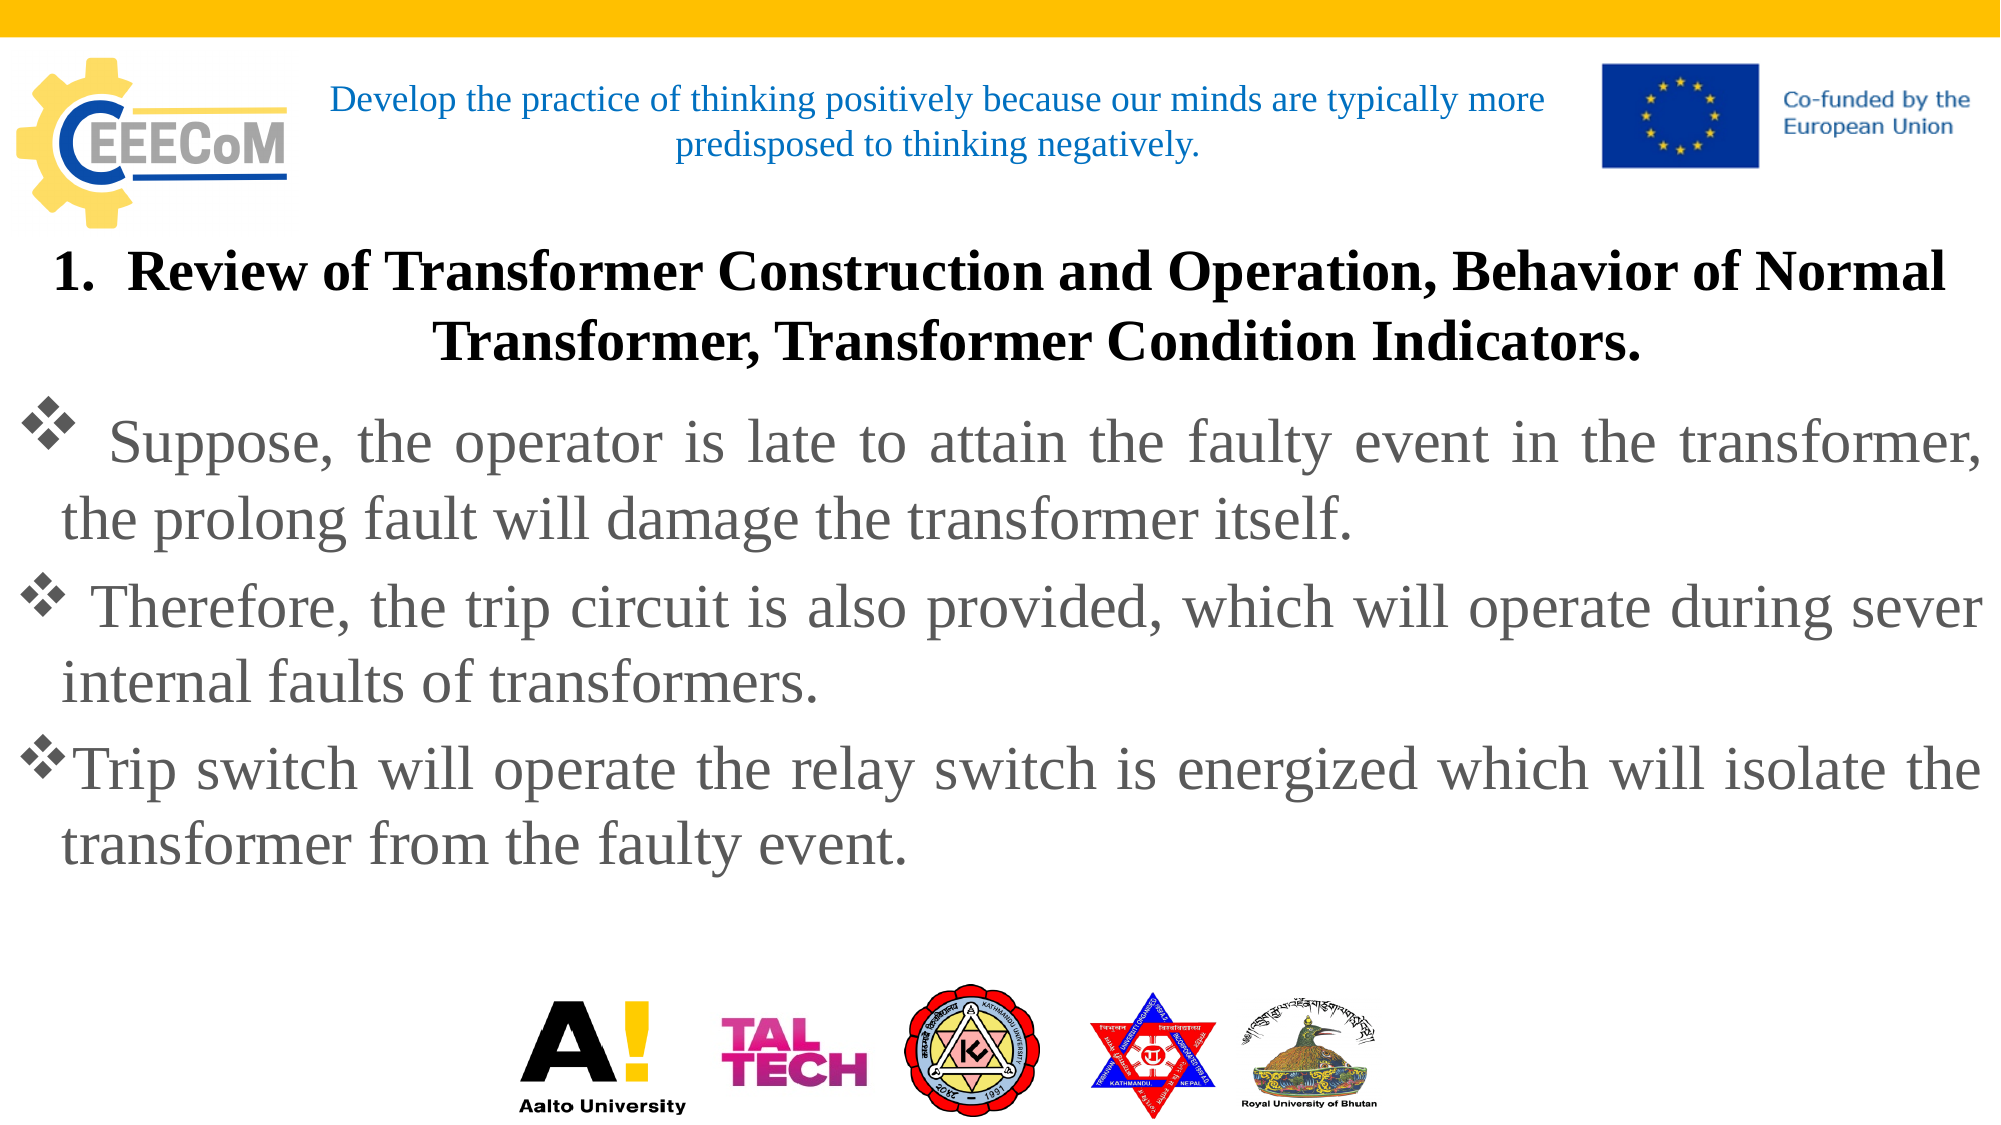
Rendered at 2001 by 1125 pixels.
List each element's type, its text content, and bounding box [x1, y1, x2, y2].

picture [11, 50, 299, 224]
picture [512, 984, 1382, 1125]
title Develop the practice of thinking positively because our minds are typically more predisposed to thinking negatively. [312, 37, 1565, 201]
list Review of Transformer Construction and Operation, Behavior of Normal Transformer, Transformer Condition Indicators. Suppose, the operator is late to attain the faulty event in the transformer, the prolong fault will damage the transformer itself. Therefore, the trip circuit is also provided, which will operate during sever internal faults of transformers. Trip switch will operate the relay switch is energized which will isolate the transformer from the faulty event. [0, 224, 2000, 975]
picture [1595, 46, 2000, 181]
